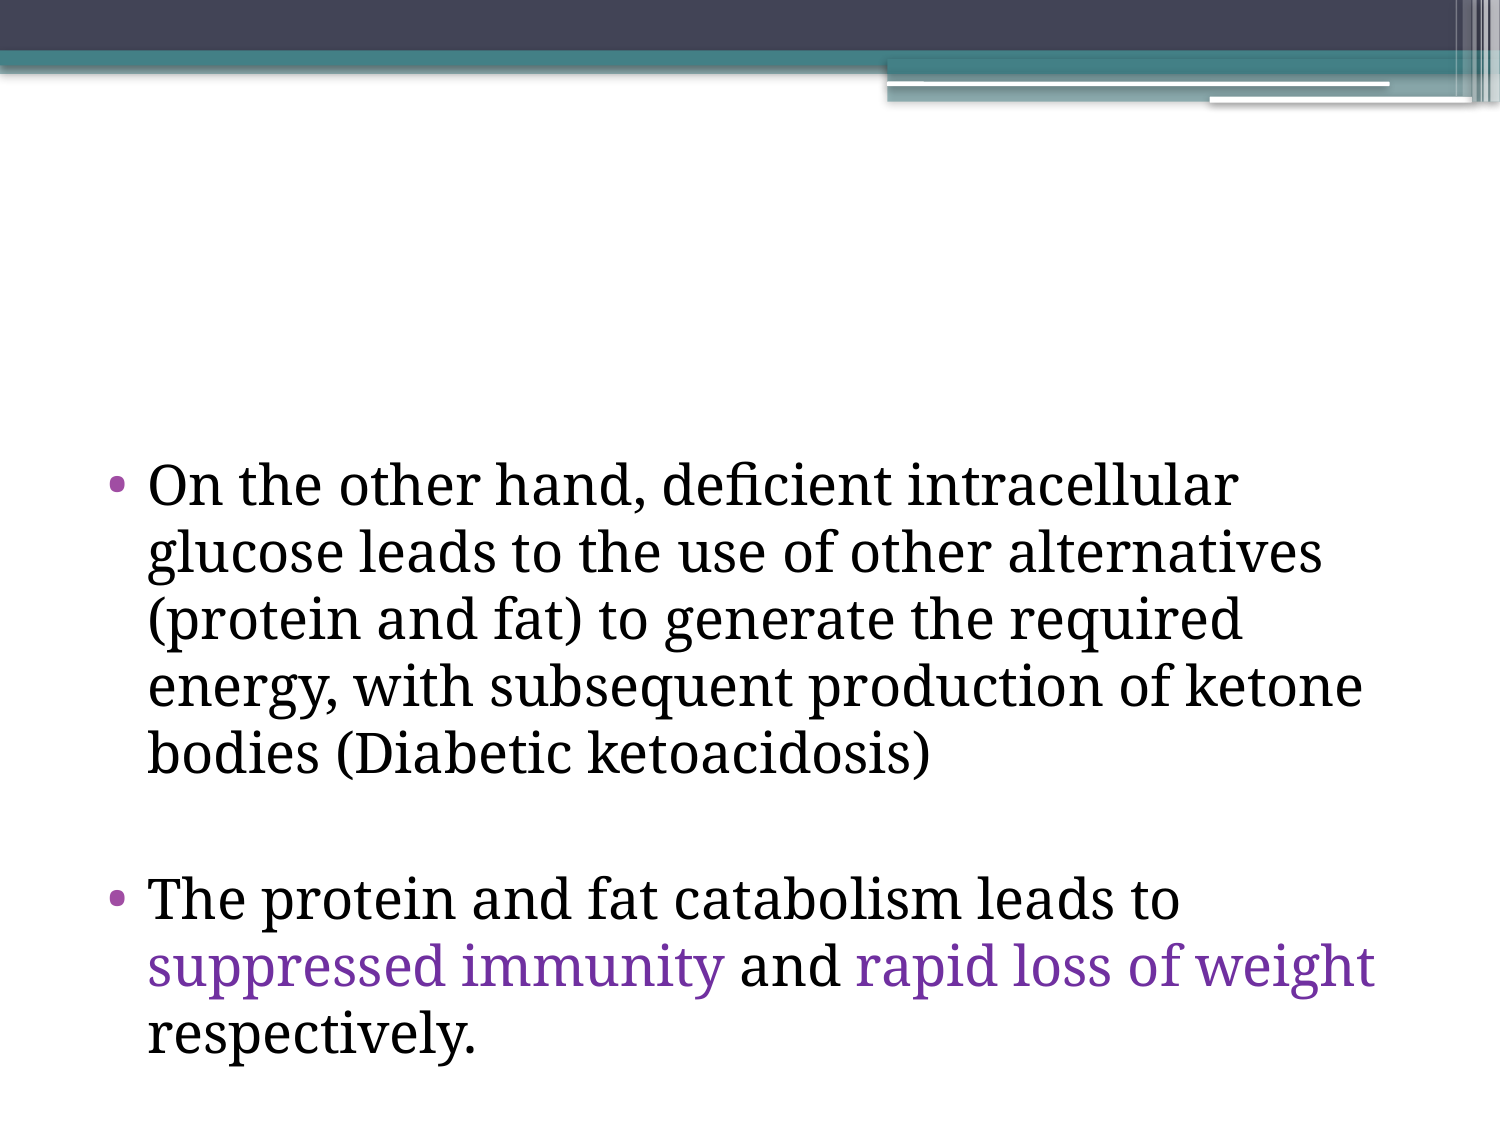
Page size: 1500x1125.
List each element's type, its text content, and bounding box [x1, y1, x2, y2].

list On the other hand, deficient intracellular glucose leads to the use of other alternatives (protein and fat) to generate the required energy, with subsequent production of ketone bodies (Diabetic ketoacidosis) The protein and fat catabolism leads to suppressed immunity and rapid loss of weight respectively. [75, 368, 1425, 1079]
